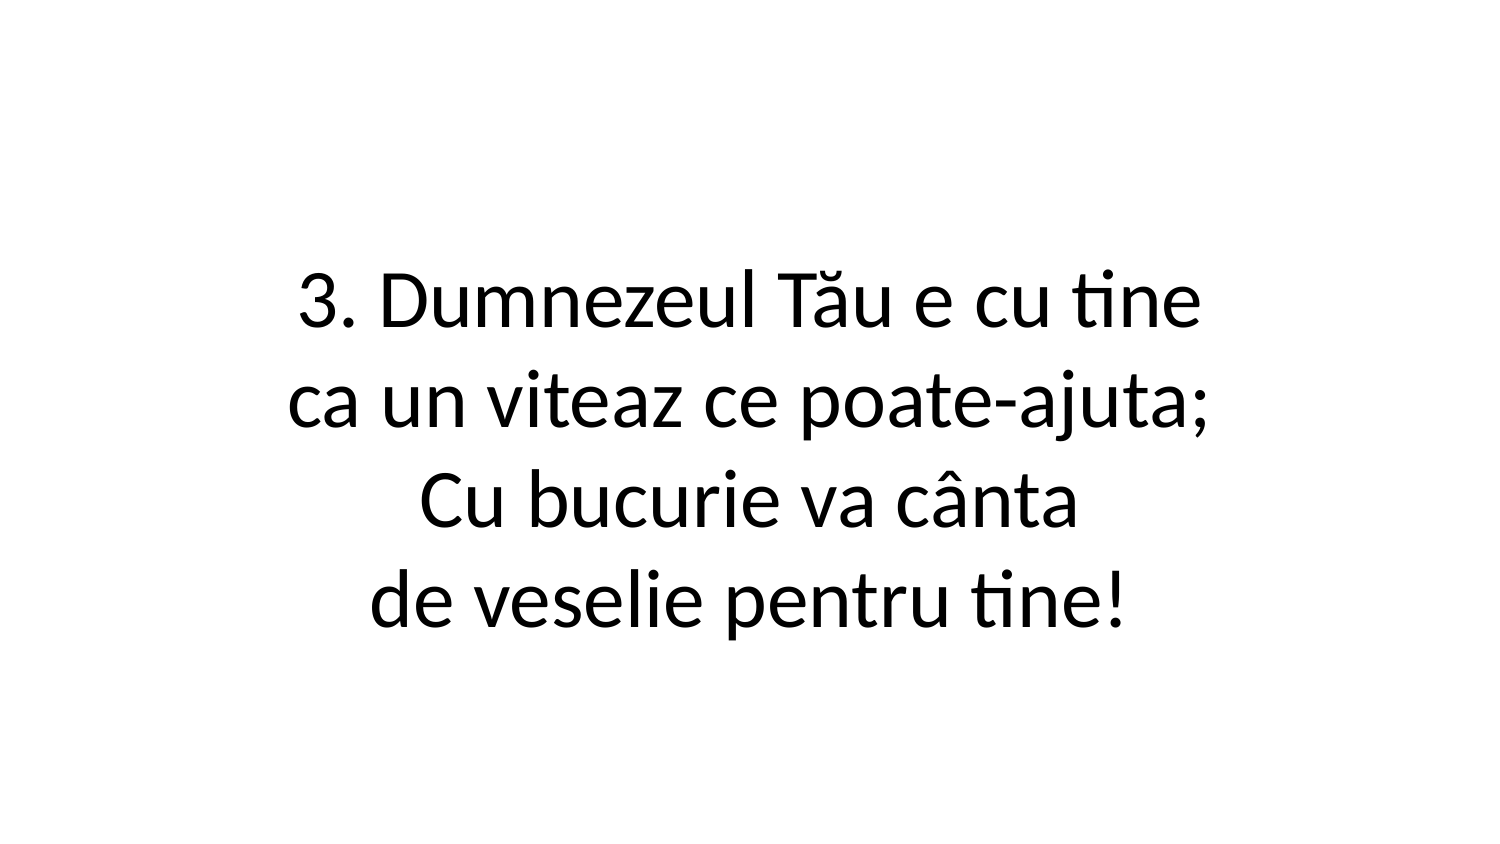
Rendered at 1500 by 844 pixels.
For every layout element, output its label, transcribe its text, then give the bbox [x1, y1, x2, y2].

text_box 3. Dumnezeul Tău e cu tine ca un viteaz ce poate-ajuta; Cu bucurie va cânta de veselie pentru tine! [272, 192, 1228, 652]
